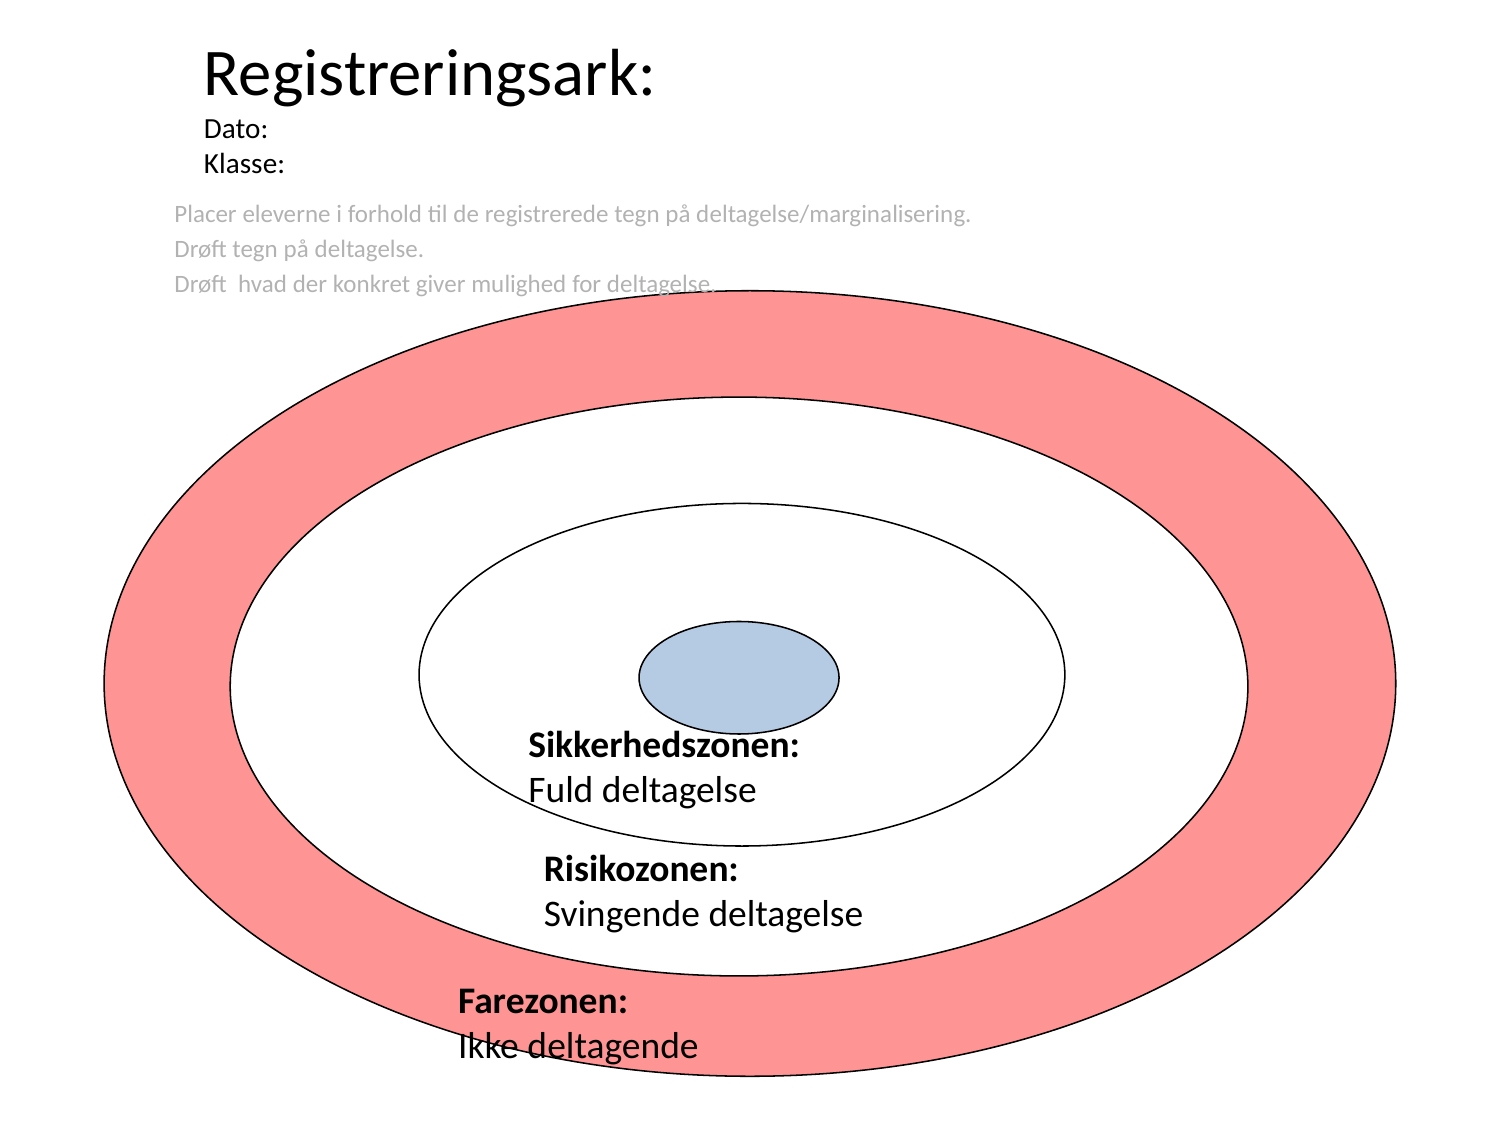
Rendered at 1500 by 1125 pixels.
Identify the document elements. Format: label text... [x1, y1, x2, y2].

text_box [639, 621, 840, 734]
text_box Sikkerhedszonen: Fuld deltagelse [419, 592, 1065, 847]
list Placer eleverne i forhold til de registrerede tegn på deltagelse/marginalisering. Drøft tegn på deltagelse. Drøft hvad der konkret giver mulighed for deltagelse. [159, 190, 1500, 272]
title Registreringsark: Dato: Klasse: [188, 35, 1468, 173]
text_box Farezonen: Ikke deltagende [104, 290, 1396, 1077]
text_box [419, 527, 1065, 592]
text_box Risikozonen: Svingende deltagelse [230, 397, 1248, 976]
text_box Sikkerhedszonen: Fuld deltagelse [578, 503, 906, 527]
